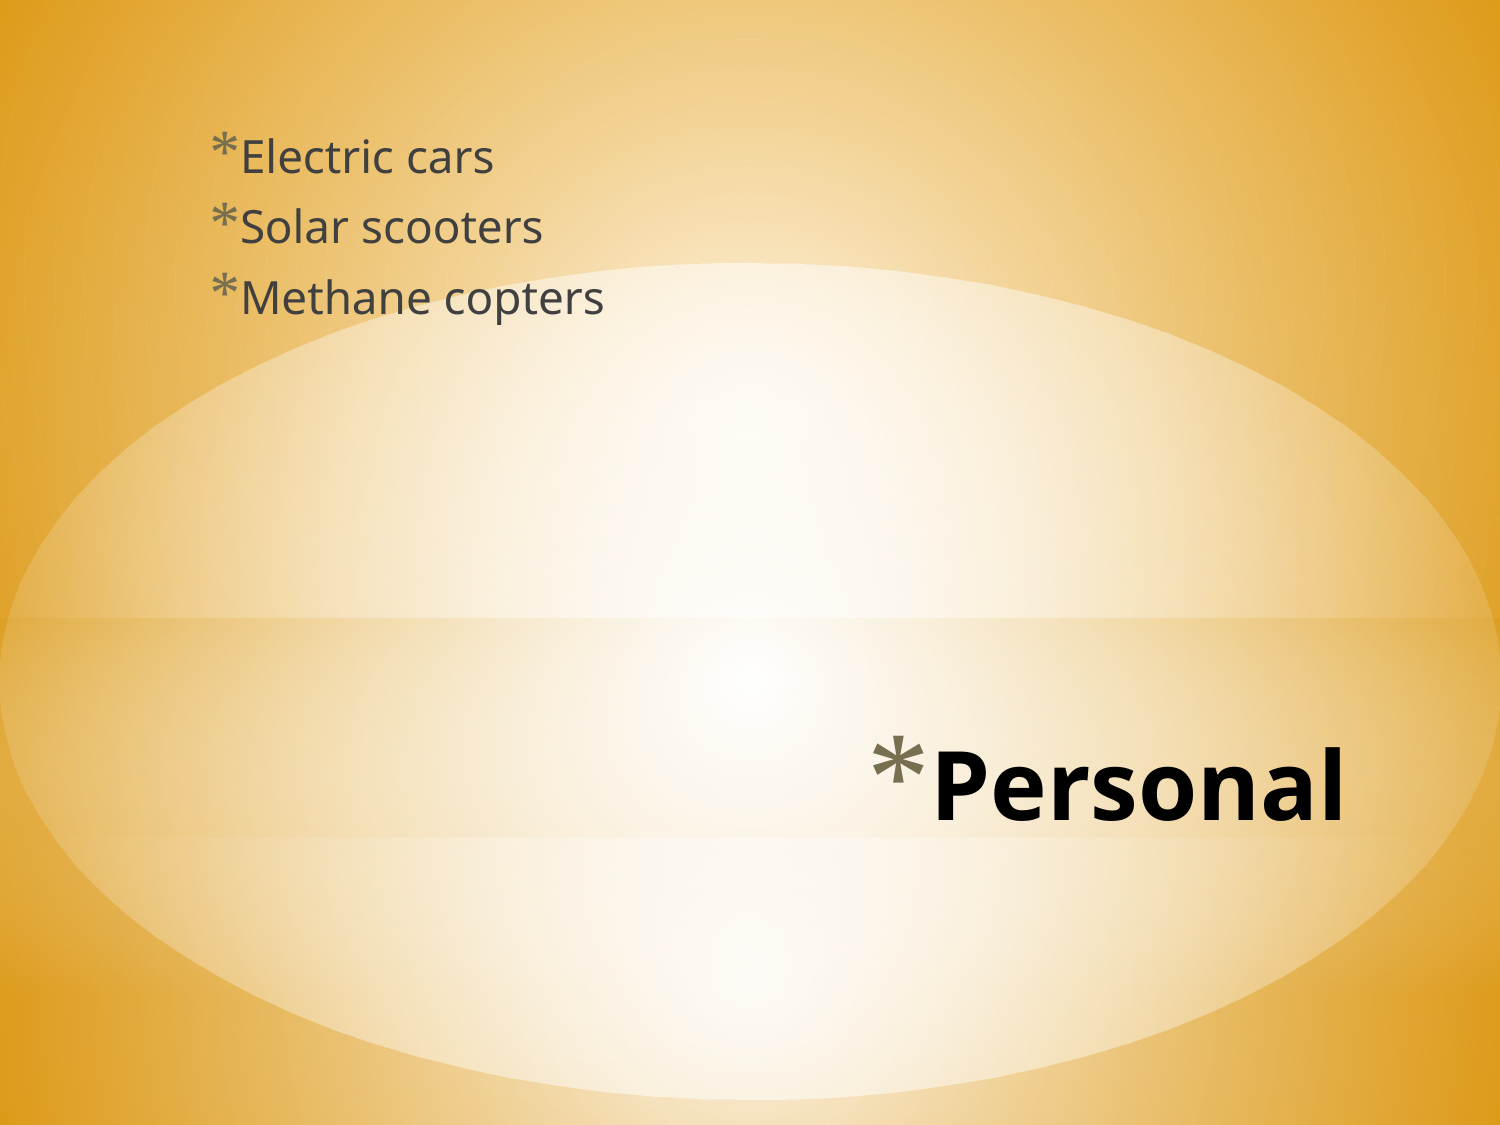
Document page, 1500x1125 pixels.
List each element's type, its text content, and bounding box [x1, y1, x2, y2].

list Electric cars Solar scooters Methane copters [187, 120, 1238, 690]
title Personal [294, 717, 1363, 905]
